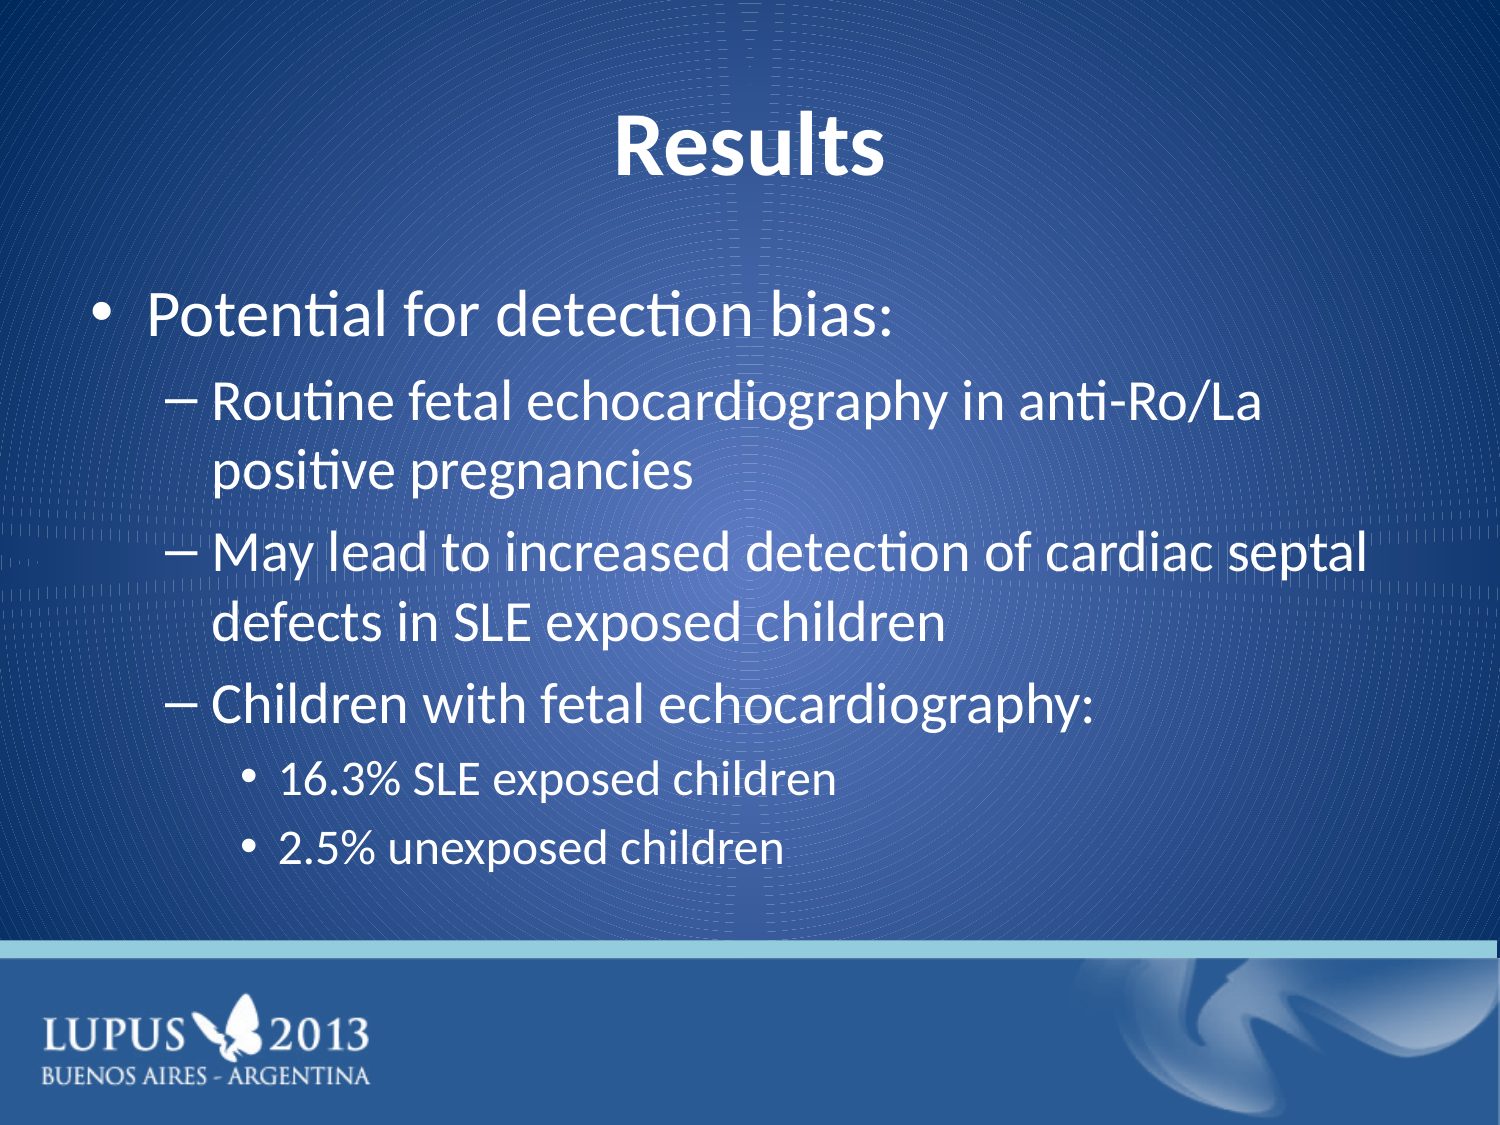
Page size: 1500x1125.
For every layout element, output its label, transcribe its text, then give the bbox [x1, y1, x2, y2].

list Potential for detection bias: Routine fetal echocardiography in anti-Ro/La positive pregnancies May lead to increased detection of cardiac septal defects in SLE exposed children Children with fetal echocardiography: 16.3% SLE exposed children 2.5% unexposed children [75, 262, 1425, 1005]
title Results [75, 45, 1425, 233]
